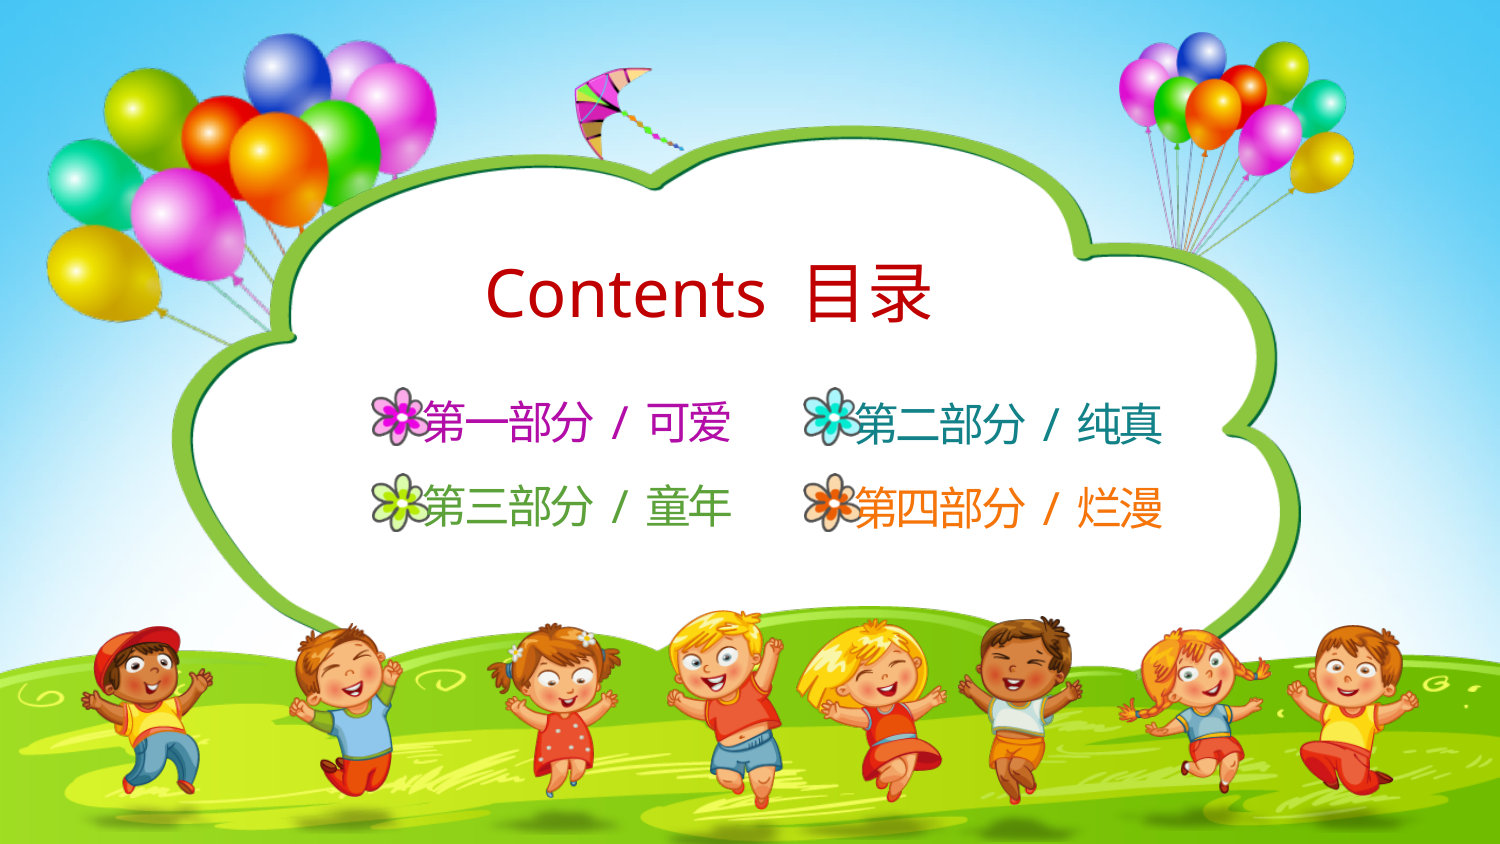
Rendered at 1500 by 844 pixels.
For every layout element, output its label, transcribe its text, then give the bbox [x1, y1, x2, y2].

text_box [371, 386, 731, 458]
text_box Contents 目录 [469, 243, 950, 338]
picture [0, 0, 1500, 844]
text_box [802, 387, 1162, 459]
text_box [371, 470, 731, 542]
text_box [802, 471, 1162, 543]
